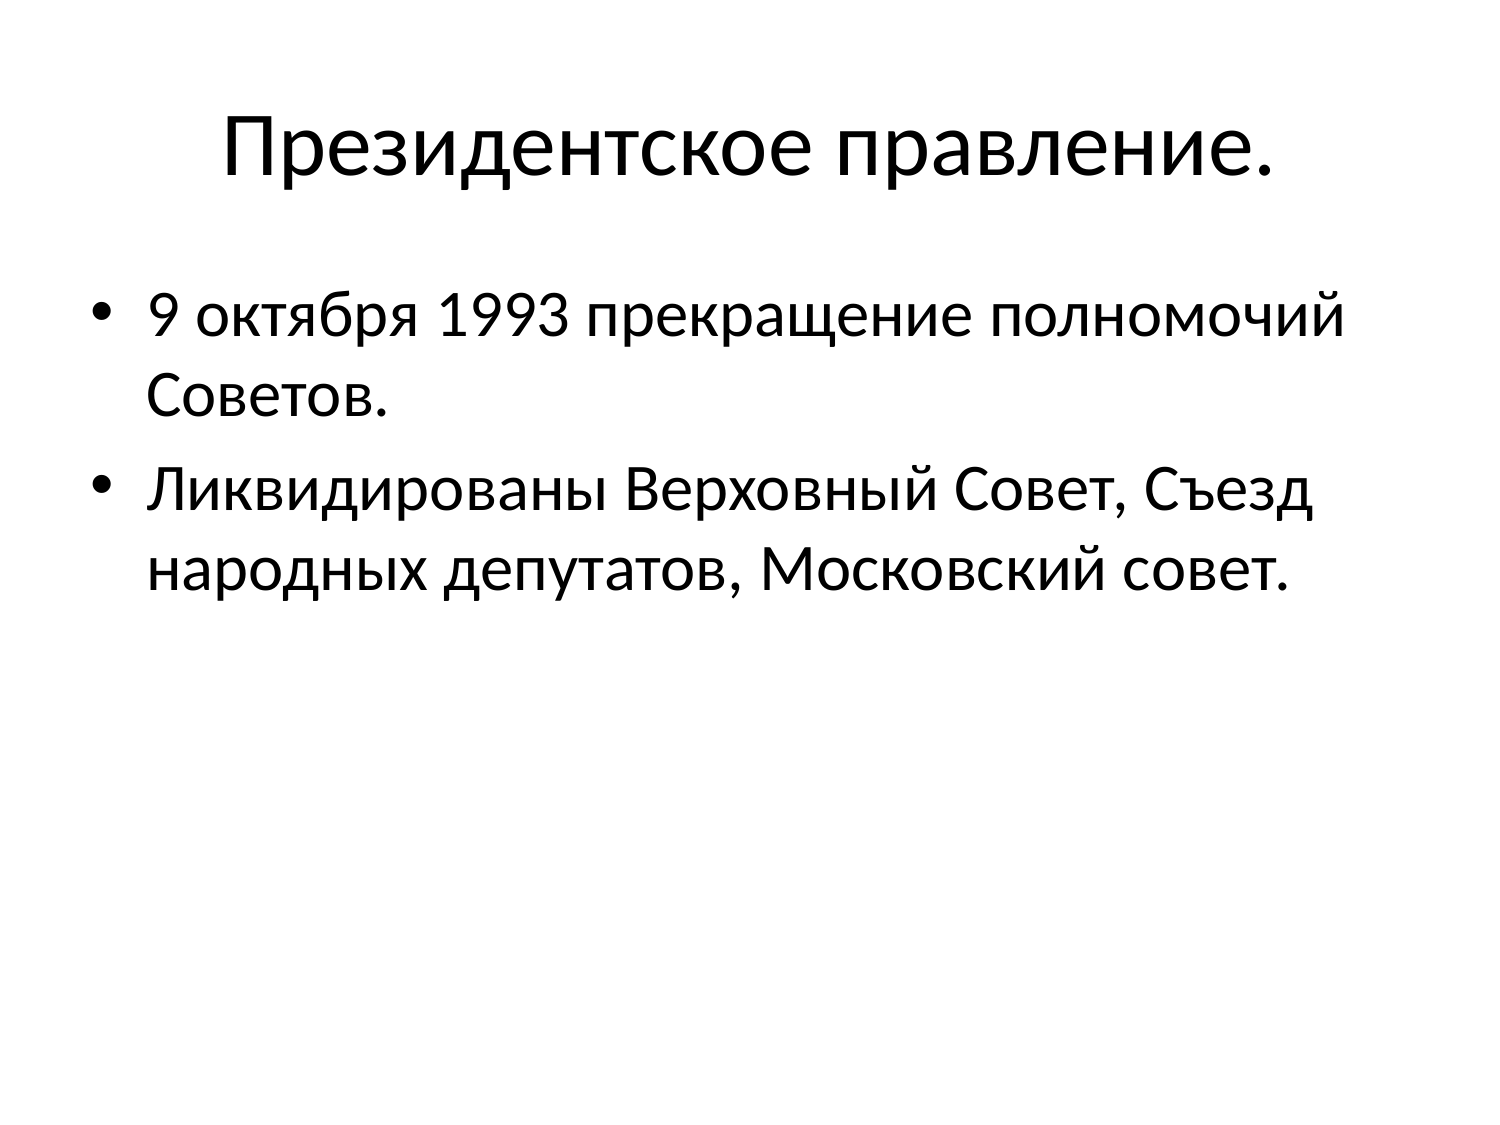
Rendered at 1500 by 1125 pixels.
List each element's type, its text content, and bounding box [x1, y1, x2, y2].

title Президентское правление. [75, 45, 1425, 233]
list 9 октября 1993 прекращение полномочий Советов. Ликвидированы Верховный Совет, Съезд народных депутатов, Московский совет. [75, 262, 1425, 1005]
